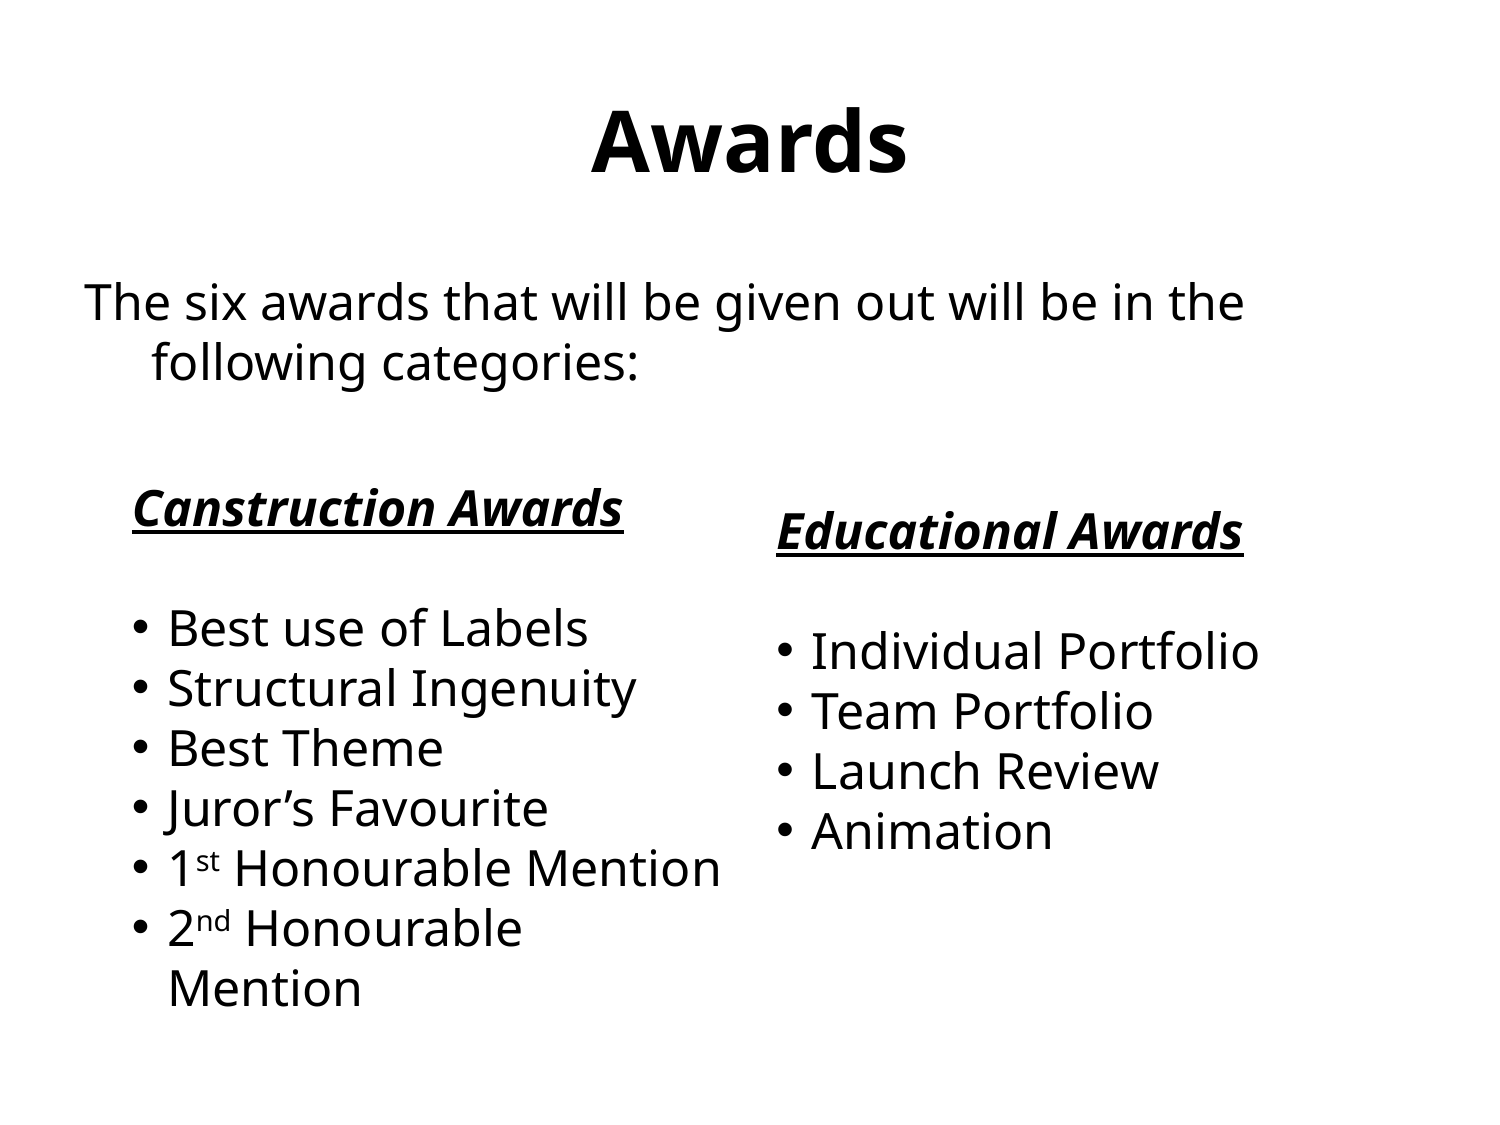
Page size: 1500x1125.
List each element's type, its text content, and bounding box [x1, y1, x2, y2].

text_box Educational Awards Individual Portfolio Team Portfolio Launch Review Animation [761, 492, 1383, 867]
list The six awards that will be given out will be in the following categories: [46, 262, 1426, 434]
text_box Canstruction Awards Best use of Labels Structural Ingenuity Best Theme Juror’s Favourite 1st Honourable Mention 2nd Honourable Mention [117, 468, 739, 1024]
title Awards [75, 45, 1425, 233]
